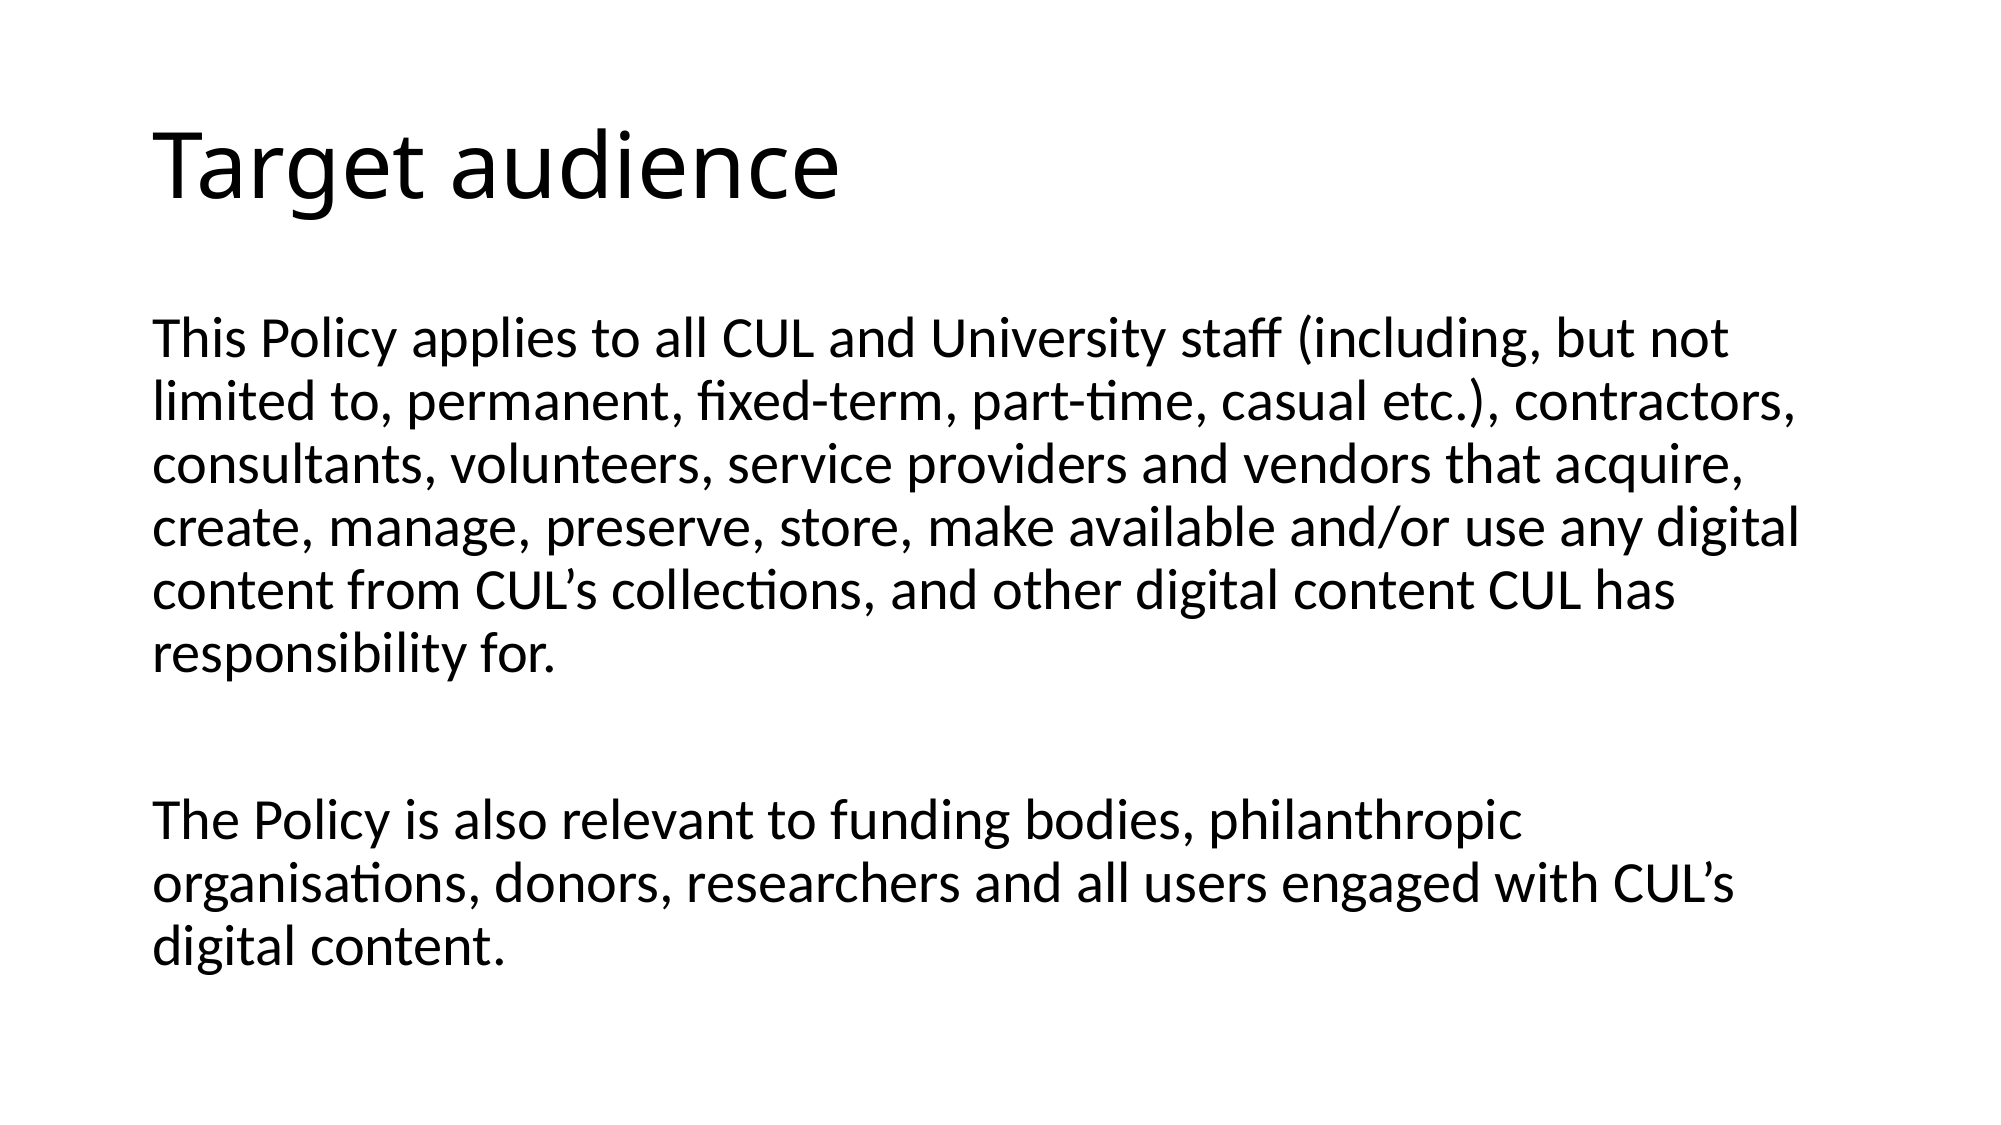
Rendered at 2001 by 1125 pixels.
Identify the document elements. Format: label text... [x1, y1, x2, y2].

list This Policy applies to all CUL and University staff (including, but not limited to, permanent, fixed-term, part-time, casual etc.), contractors, consultants, volunteers, service providers and vendors that acquire, create, manage, preserve, store, make available and/or use any digital content from CUL’s collections, and other digital content CUL has responsibility for. The Policy is also relevant to funding bodies, philanthropic organisations, donors, researchers and all users engaged with CUL’s digital content. [137, 299, 1863, 1014]
title Target audience [137, 59, 1863, 278]
